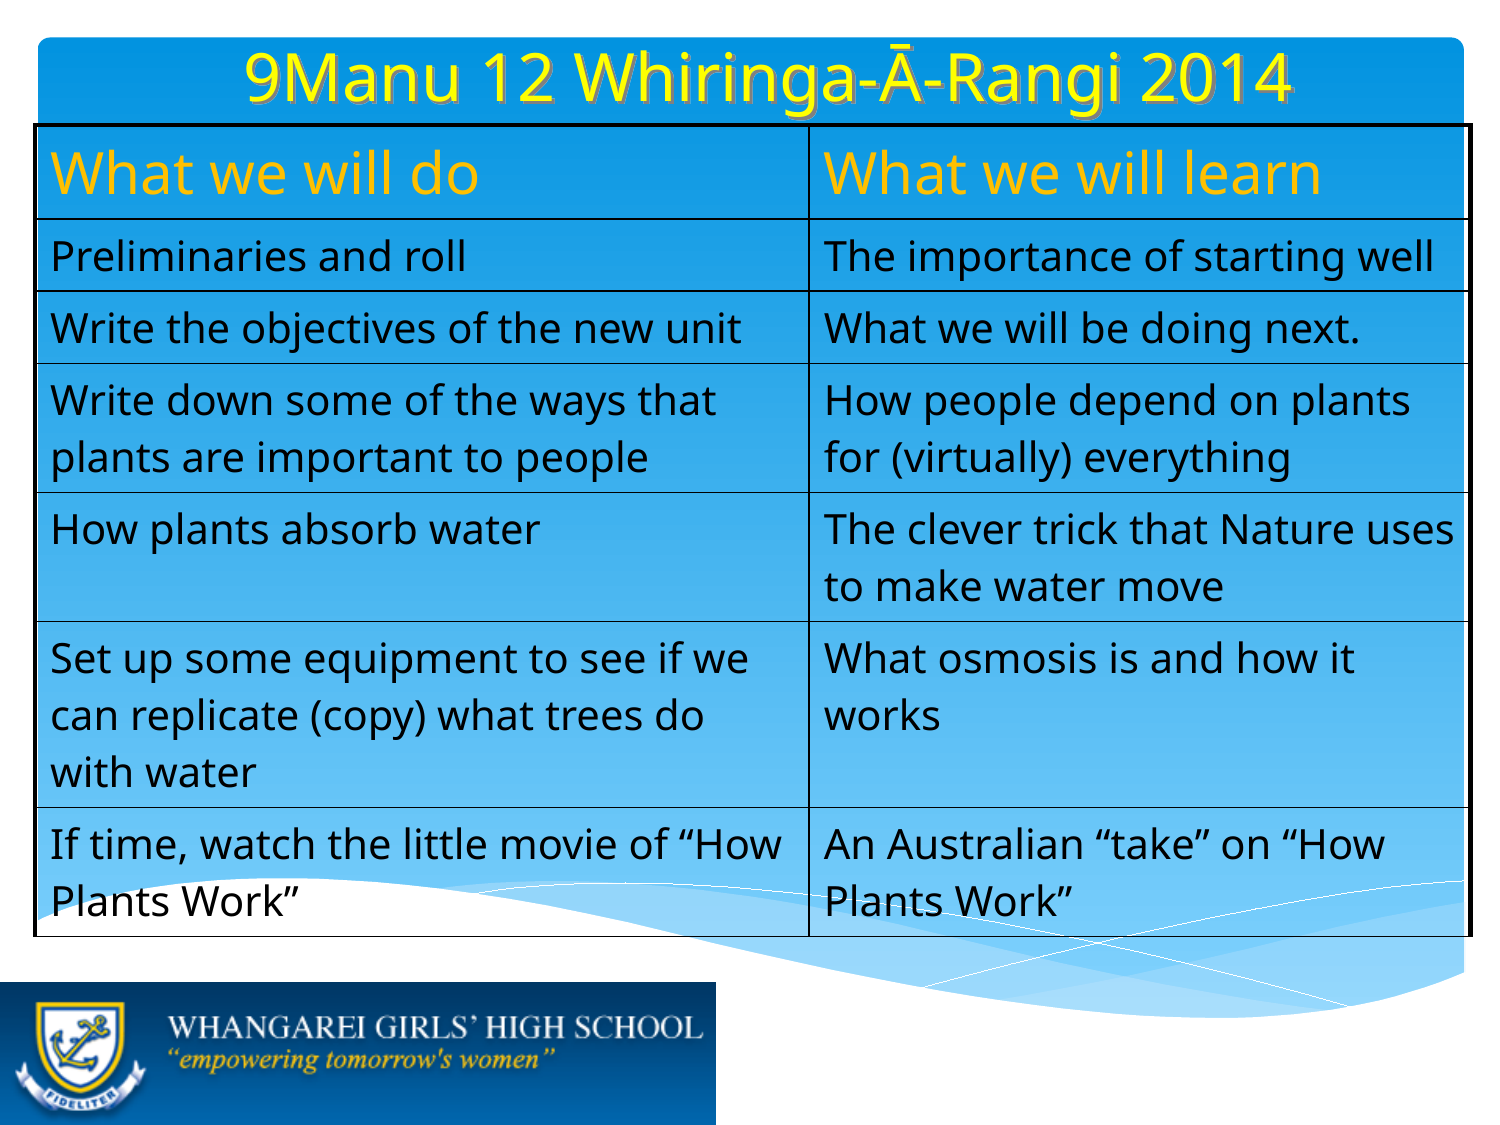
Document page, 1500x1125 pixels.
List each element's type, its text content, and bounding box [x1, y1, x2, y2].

table_cell If time, watch the little movie of “How Plants Work” [37, 808, 808, 936]
table_cell Write down some of the ways that plants are important to people [37, 364, 808, 492]
table_cell An Australian “take” on “How Plants Work” [810, 808, 1468, 936]
table_header What we will do [37, 127, 808, 218]
text_box 9Manu 12 Whiringa-Ā-Rangi 2014 [162, 24, 1375, 123]
table_cell Set up some equipment to see if we can replicate (copy) what trees do with water [37, 622, 808, 807]
table_cell What we will be doing next. [810, 292, 1468, 363]
table_cell How plants absorb water [37, 493, 808, 621]
table_cell What osmosis is and how it works [810, 622, 1468, 807]
table_cell Write the objectives of the new unit [37, 292, 808, 363]
table_cell Preliminaries and roll [37, 220, 808, 290]
picture [0, 982, 716, 1125]
table_cell The importance of starting well [810, 220, 1468, 290]
table_cell How people depend on plants for (virtually) everything [810, 364, 1468, 492]
table_header What we will learn [810, 127, 1468, 218]
table_cell The clever trick that Nature uses to make water move [810, 493, 1468, 621]
